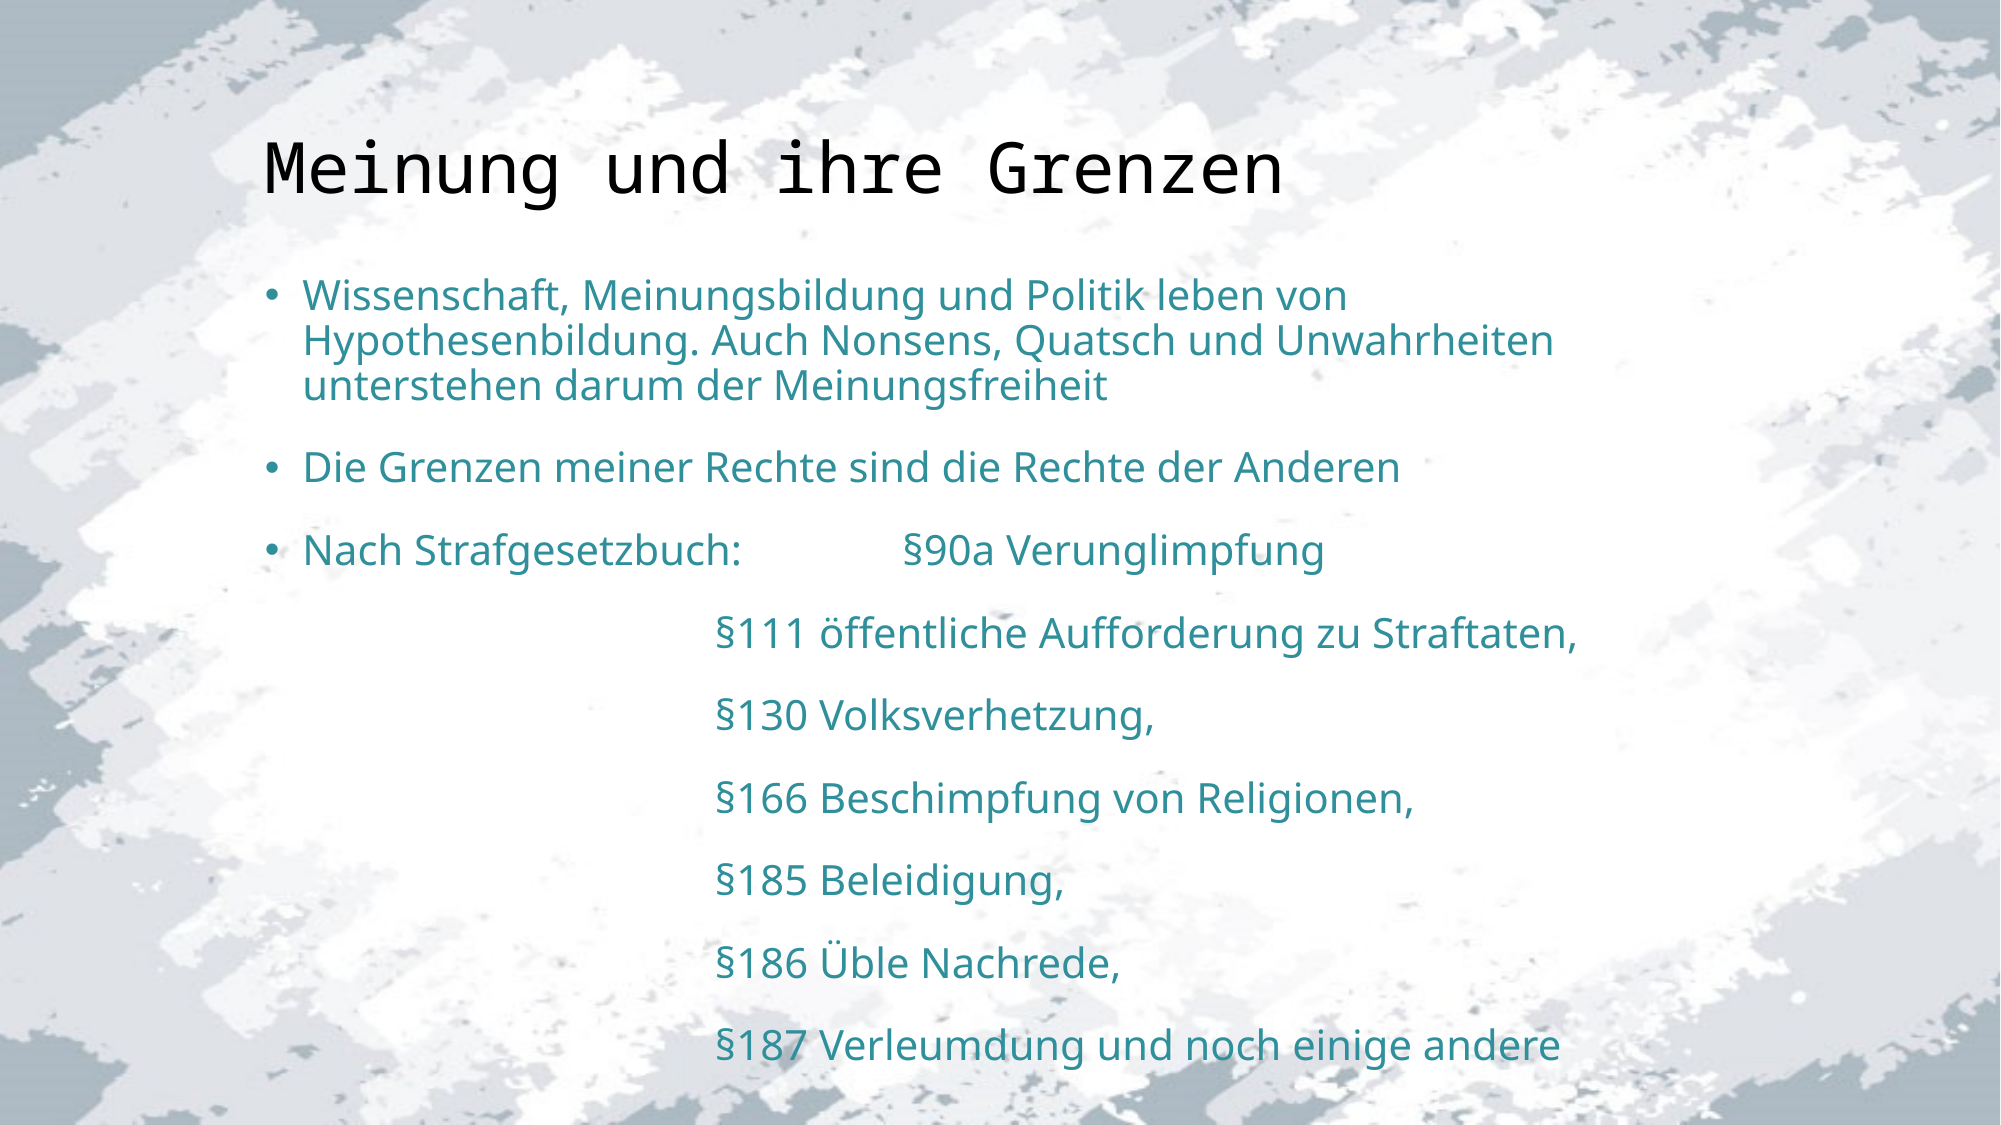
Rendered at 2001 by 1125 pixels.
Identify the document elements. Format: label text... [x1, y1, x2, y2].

picture [0, 0, 2001, 1125]
title Meinung und ihre Grenzen [249, 75, 1750, 217]
list Wissenschaft, Meinungsbildung und Politik leben von Hypothesenbildung. Auch Nonsens, Quatsch und Unwahrheiten unterstehen darum der Meinungsfreiheit Die Grenzen meiner Rechte sind die Rechte der Anderen Nach Strafgesetzbuch: §90a Verunglimpfung §111 öffentliche Aufforderung zu Straftaten, §130 Volksverhetzung, §166 Beschimpfung von Religionen, §185 Beleidigung, §186 Üble Nachrede, §187 Verleumdung und noch einige andere [249, 266, 1750, 1092]
